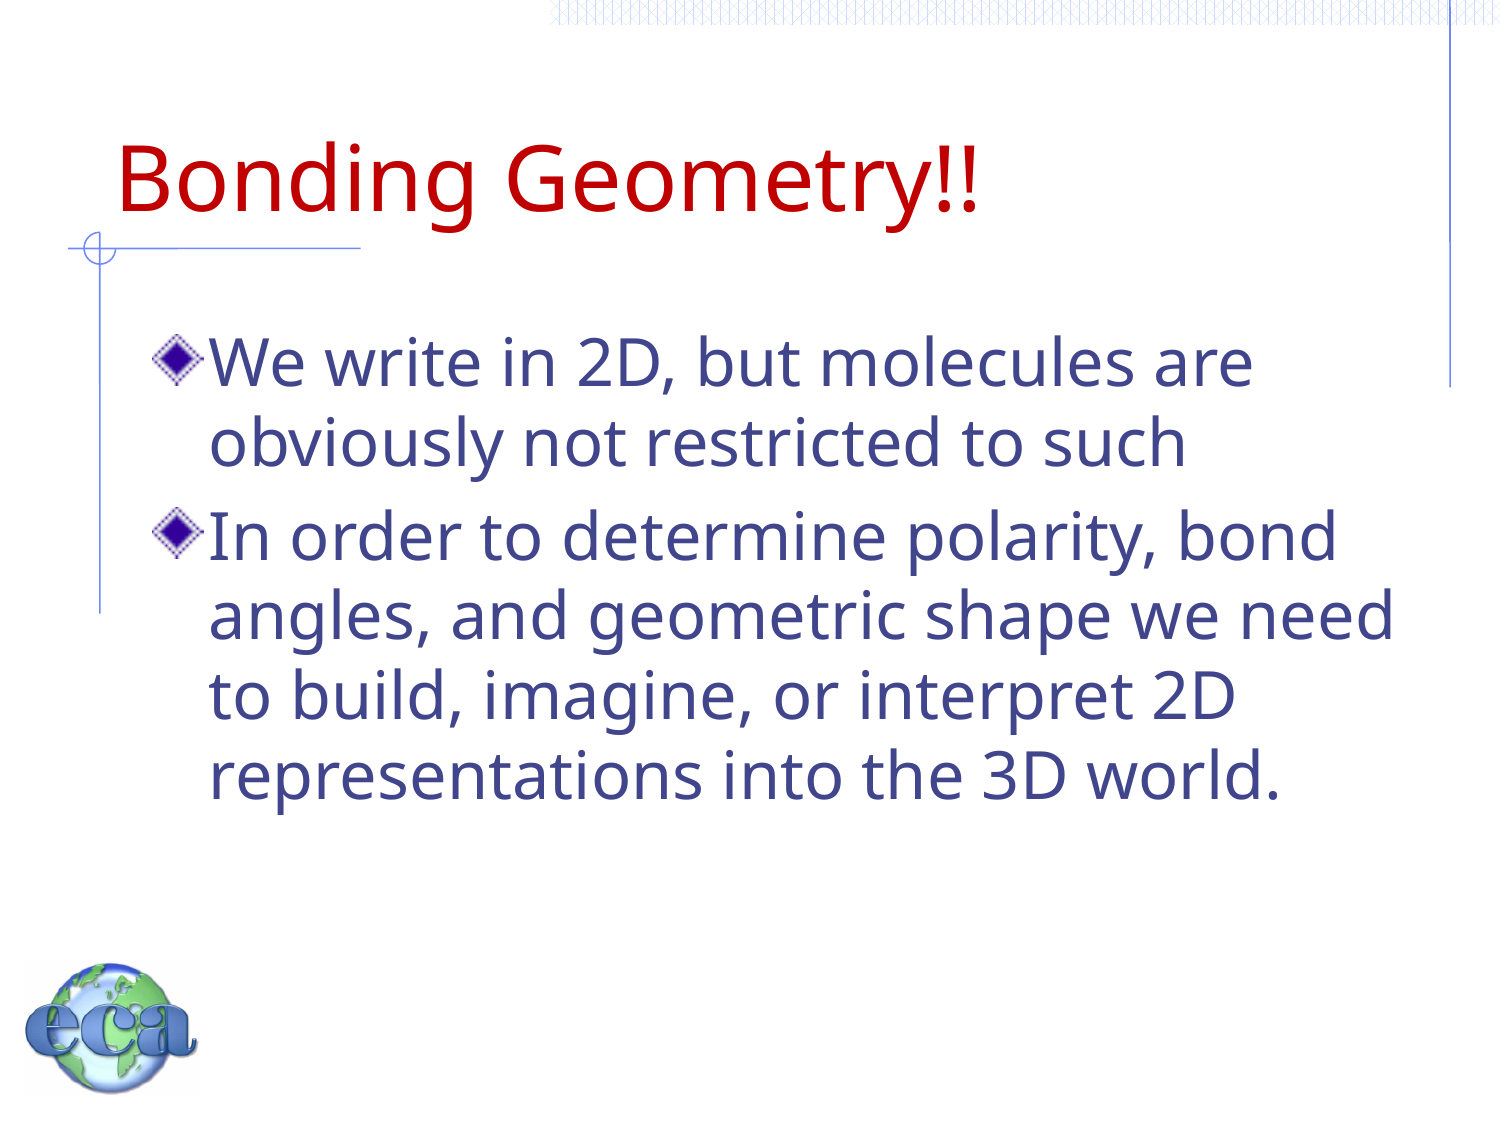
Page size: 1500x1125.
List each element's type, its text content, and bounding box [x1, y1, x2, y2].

picture [23, 960, 200, 1096]
picture [152, 334, 204, 386]
title Bonding Geometry!! [99, 49, 1376, 238]
list We write in 2D, but molecules are obviously not restricted to such In order to determine polarity, bond angles, and geometric shape we need to build, imagine, or interpret 2D representations into the 3D world. [137, 312, 1413, 988]
picture [152, 507, 204, 559]
